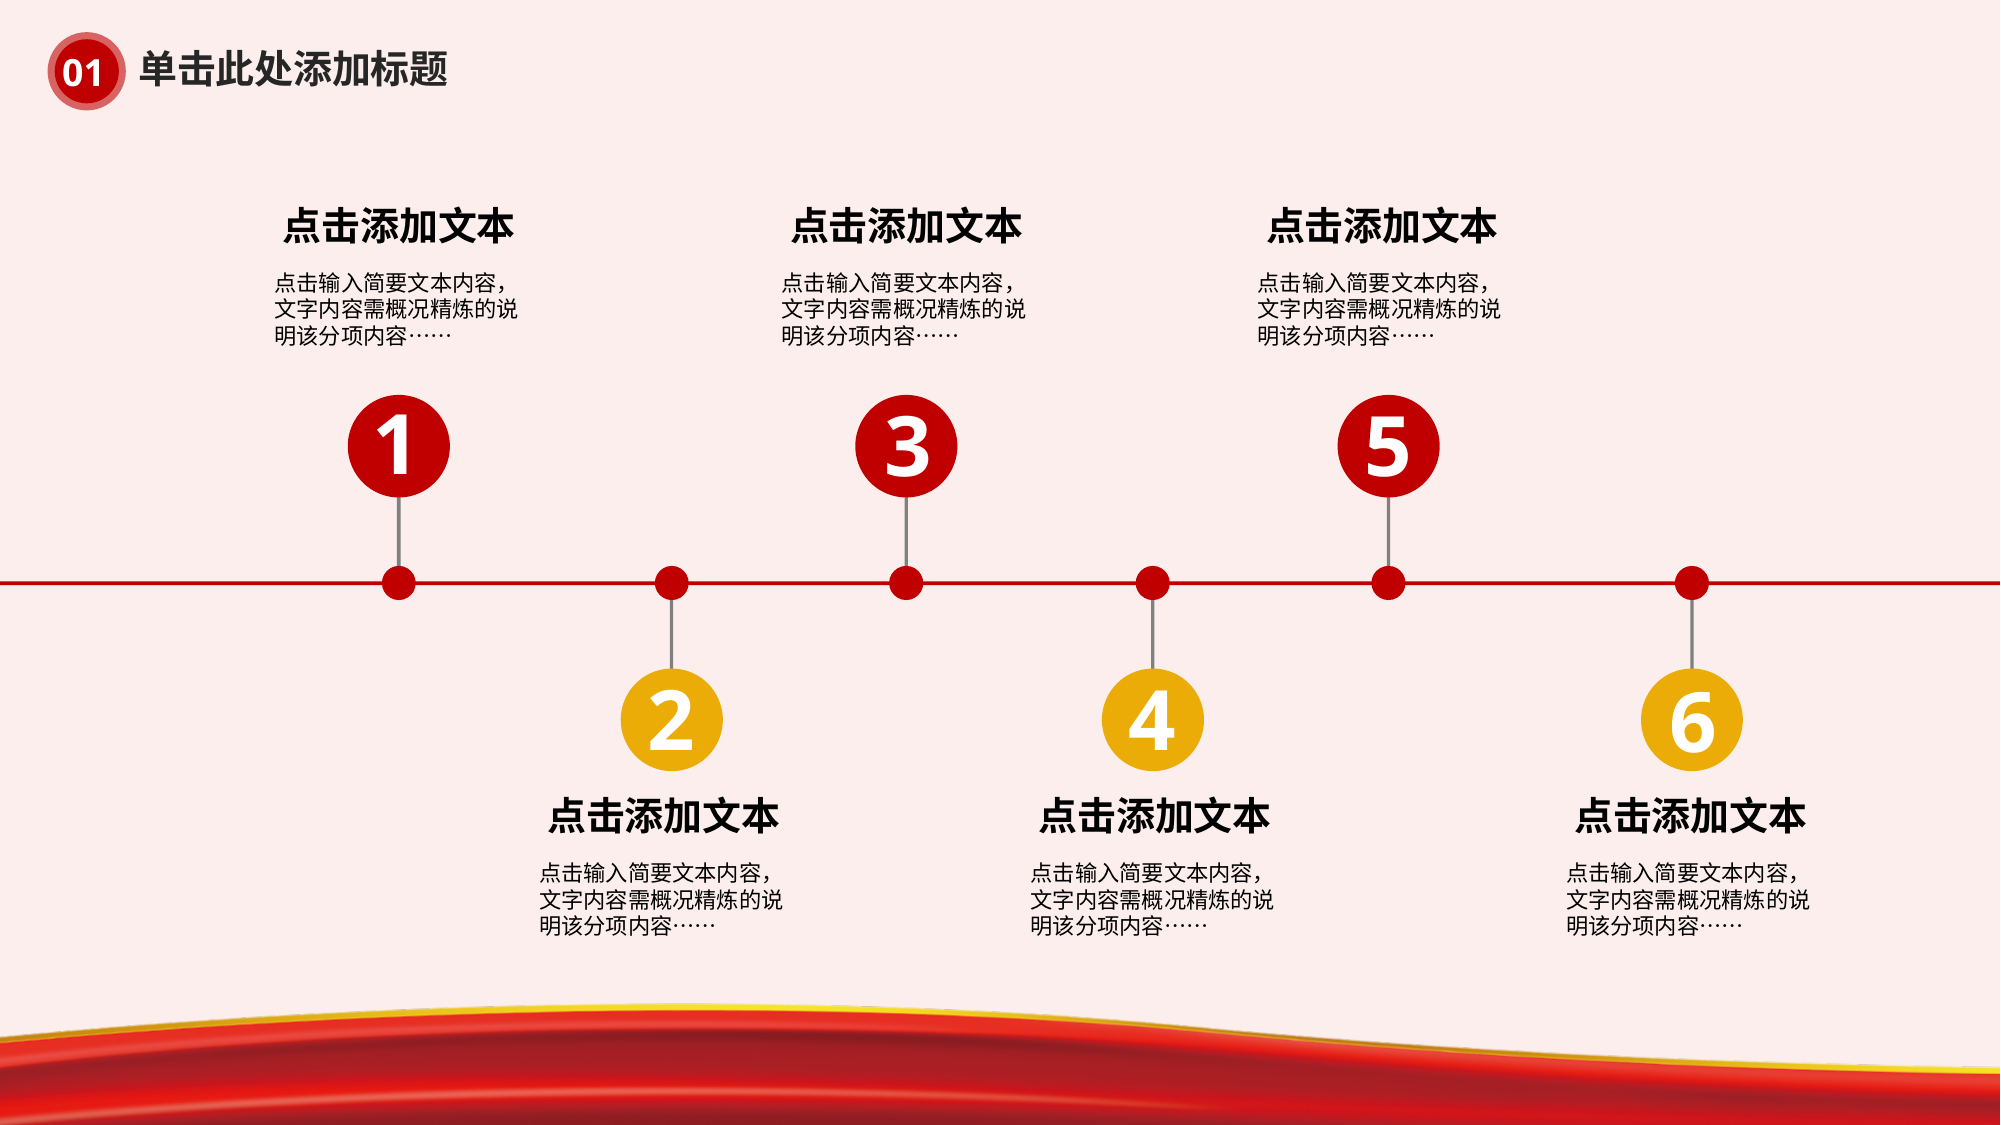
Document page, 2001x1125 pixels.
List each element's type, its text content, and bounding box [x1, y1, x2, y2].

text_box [347, 383, 450, 499]
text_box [1674, 565, 1709, 661]
text_box 点击输入简要文本内容，文字内容需概况精炼的说明该分项内容…… [1242, 261, 1534, 357]
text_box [381, 499, 416, 601]
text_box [1371, 501, 1406, 601]
text_box [416, 581, 654, 586]
text_box 单击此处添加标题 [123, 36, 482, 99]
text_box 点击添加文本 [1024, 784, 1287, 846]
text_box 点击添加文本 [1251, 194, 1514, 256]
text_box 点击输入简要文本内容，文字内容需概况精炼的说明该分项内容…… [259, 261, 550, 357]
text_box [61, 101, 113, 111]
text_box 点击添加文本 [1559, 784, 1822, 846]
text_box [889, 501, 924, 601]
text_box 点击输入简要文本内容，文字内容需概况精炼的说明该分项内容…… [524, 851, 815, 931]
text_box [924, 581, 1135, 586]
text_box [1135, 565, 1170, 659]
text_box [1101, 659, 1204, 775]
text_box [1406, 581, 1674, 586]
text_box 点击输入简要文本内容，文字内容需概况精炼的说明该分项内容…… [1551, 851, 1842, 931]
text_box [855, 385, 958, 501]
text_box 点击添加文本 [268, 194, 531, 256]
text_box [654, 565, 689, 659]
text_box [1170, 581, 1371, 586]
picture [0, 931, 2000, 1125]
text_box [0, 581, 381, 586]
text_box 01 [47, 41, 149, 101]
text_box [1709, 581, 2000, 586]
text_box 点击输入简要文本内容，文字内容需概况精炼的说明该分项内容…… [767, 261, 1058, 357]
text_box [620, 659, 723, 775]
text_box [1640, 661, 1743, 777]
text_box 点击添加文本 [775, 194, 1038, 256]
text_box [61, 32, 112, 41]
text_box 点击添加文本 [532, 784, 795, 846]
text_box 点击输入简要文本内容，文字内容需概况精炼的说明该分项内容…… [1015, 851, 1306, 931]
text_box [689, 581, 889, 586]
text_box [1337, 385, 1440, 501]
